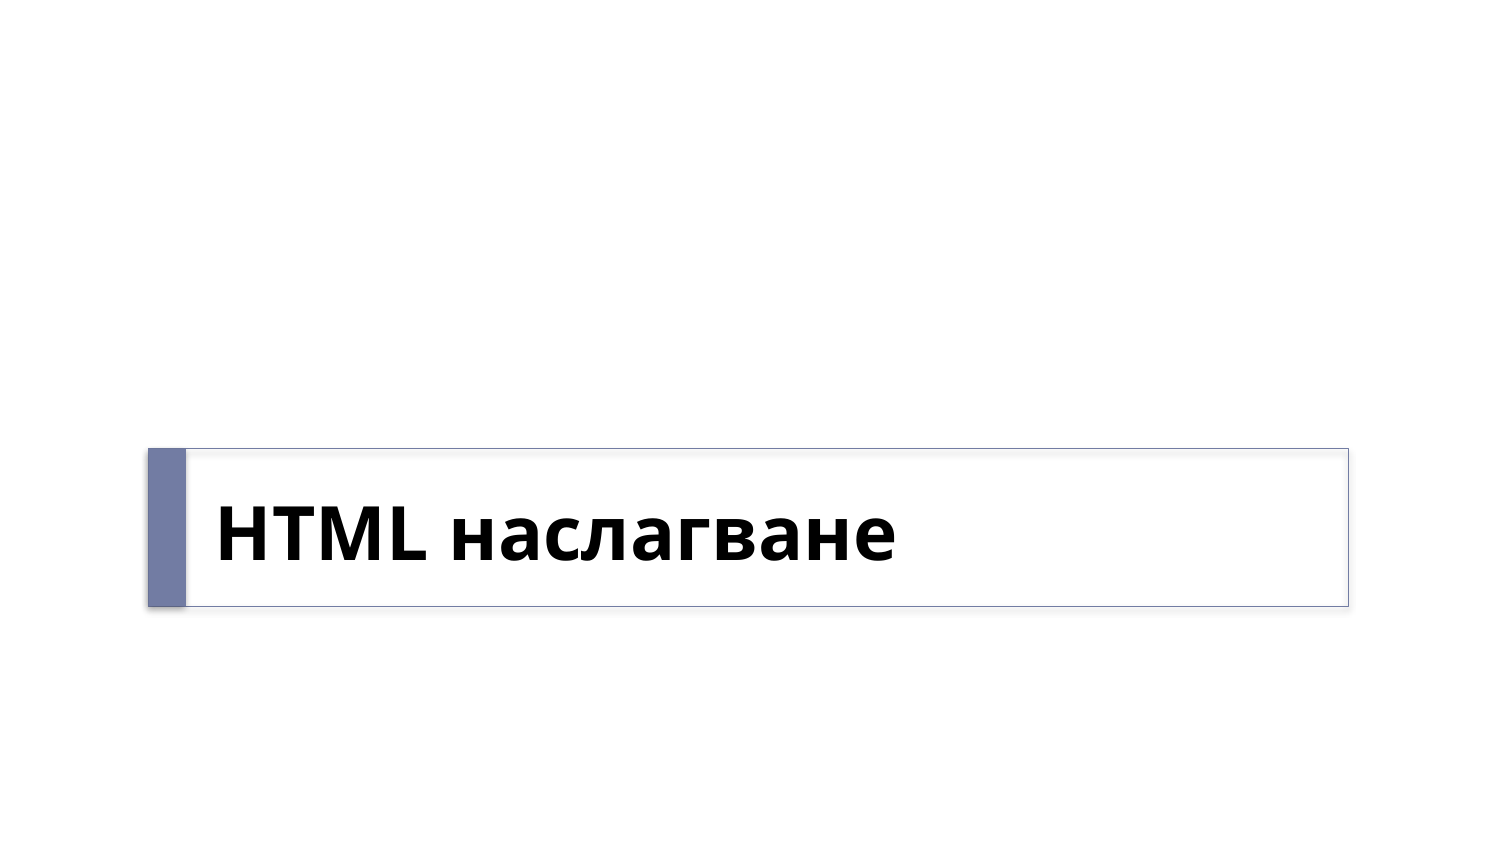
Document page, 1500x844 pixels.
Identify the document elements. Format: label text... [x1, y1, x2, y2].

title HTML наслагване [200, 478, 1325, 600]
